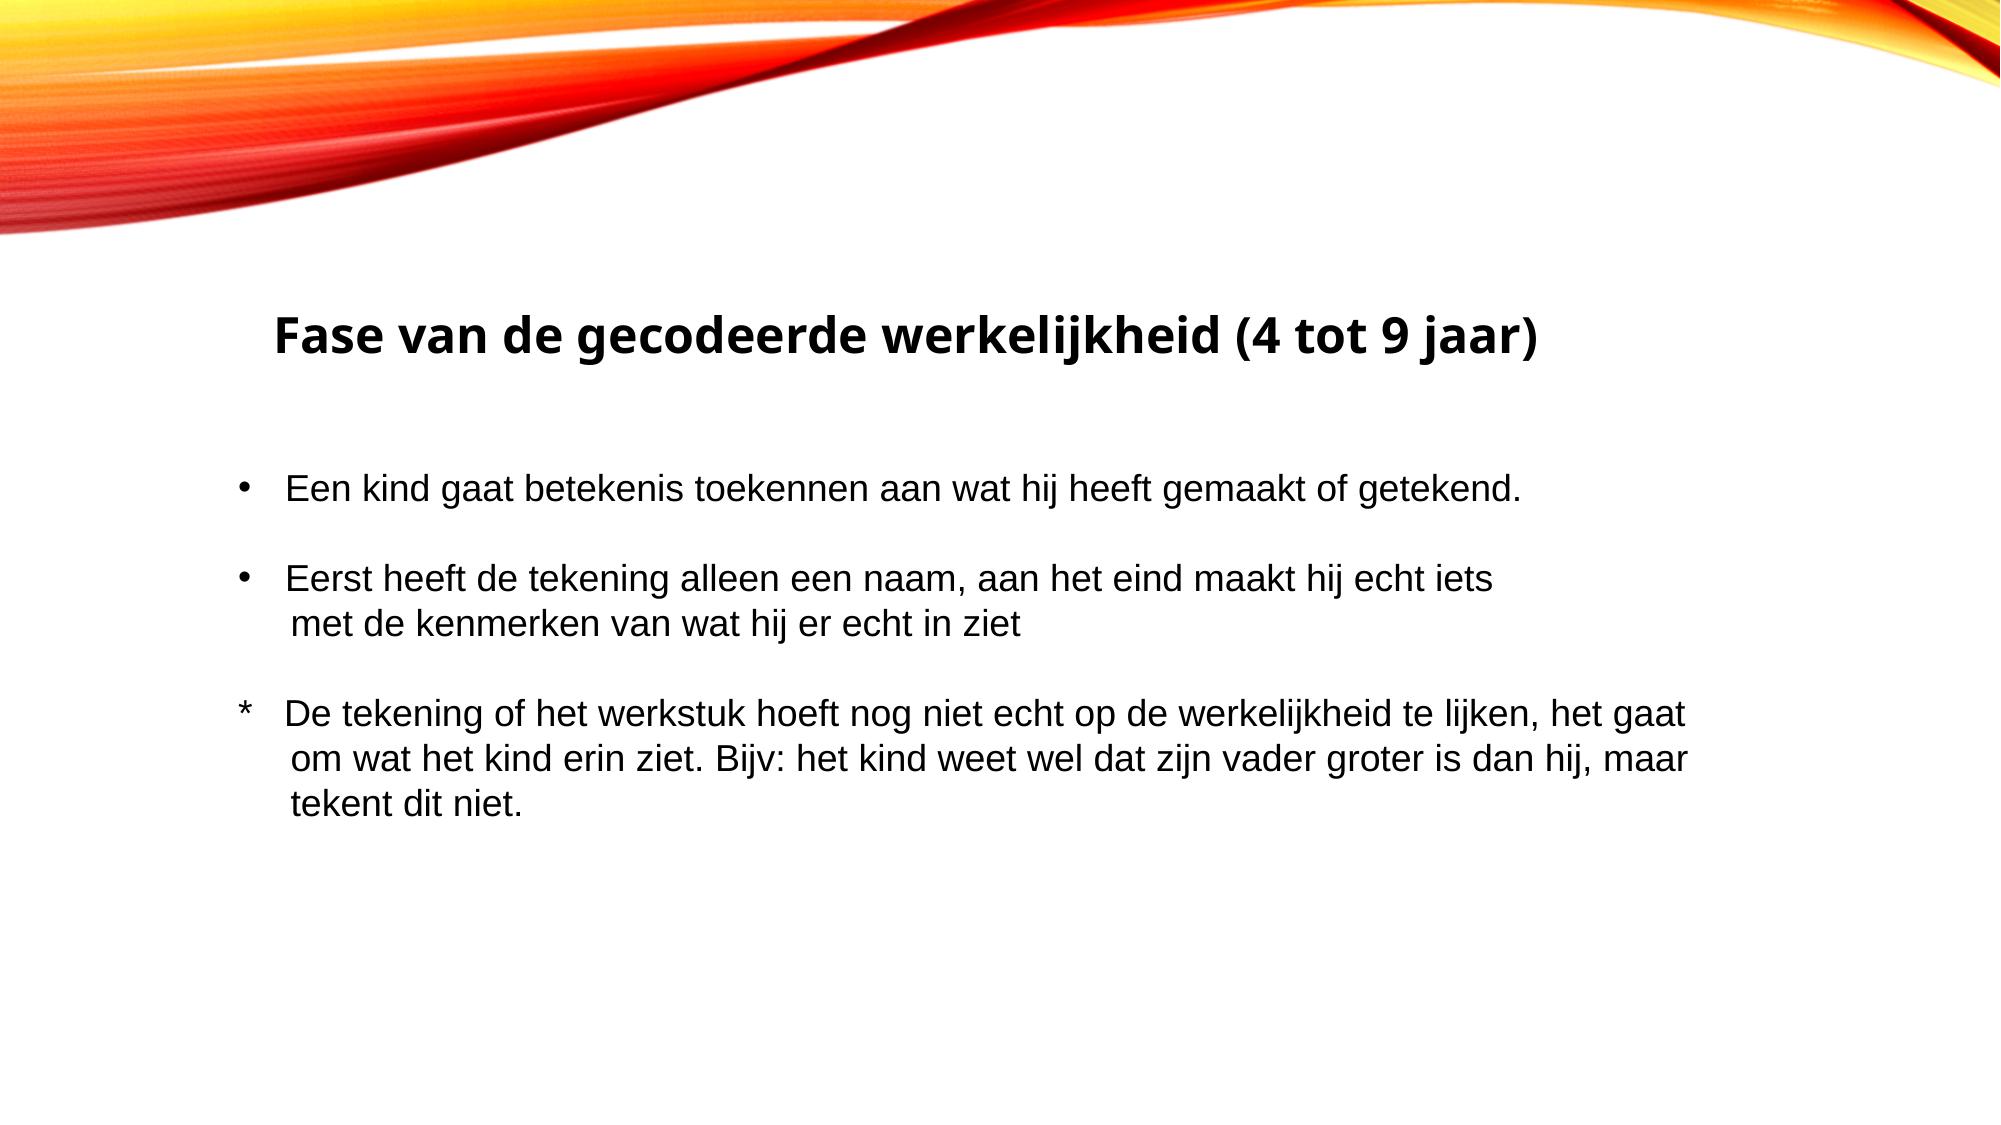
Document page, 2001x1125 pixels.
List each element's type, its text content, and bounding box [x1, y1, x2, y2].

picture [0, 0, 2000, 237]
text_box Fase van de gecodeerde werkelijkheid (4 tot 9 jaar) [258, 296, 1555, 372]
text_box Een kind gaat betekenis toekennen aan wat hij heeft gemaakt of getekend. Eerst heeft de tekening alleen een naam, aan het eind maakt hij echt iets met de kenmerken van wat hij er echt in ziet * De tekening of het werkstuk hoeft nog niet echt op de werkelijkheid te lijken, het gaat om wat het kind erin ziet. Bijv: het kind weet wel dat zijn vader groter is dan hij, maar tekent dit niet. [223, 456, 1704, 922]
